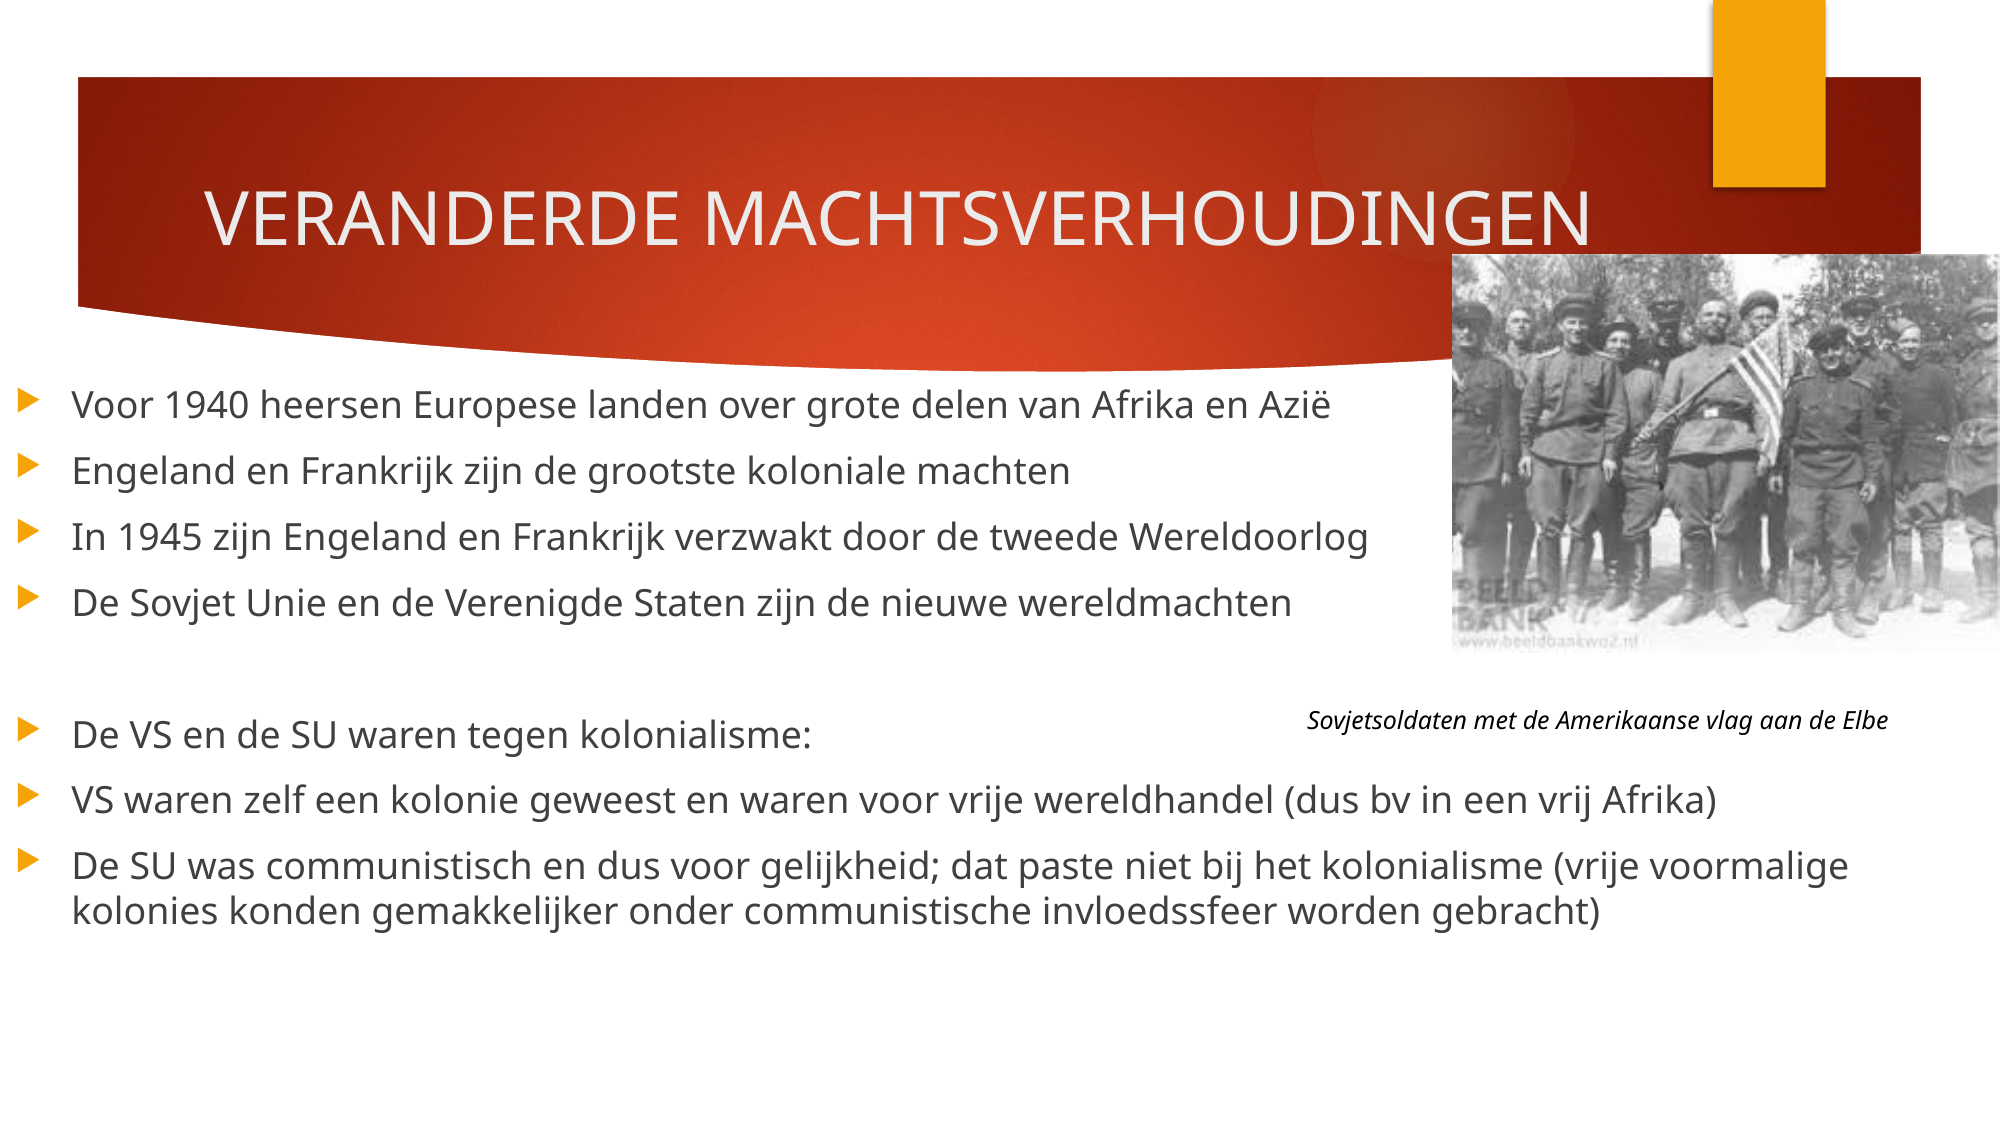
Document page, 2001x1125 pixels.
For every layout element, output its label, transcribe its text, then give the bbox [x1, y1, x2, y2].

title VERANDERDE MACHTSVERHOUDINGEN [189, 155, 1627, 275]
picture [1451, 254, 2000, 653]
list Voor 1940 heersen Europese landen over grote delen van Afrika en Azië Engeland en Frankrijk zijn de grootste koloniale machten In 1945 zijn Engeland en Frankrijk verzwakt door de tweede Wereldoorlog De Sovjet Unie en de Verenigde Staten zijn de nieuwe wereldmachten De VS en de SU waren tegen kolonialisme: VS waren zelf een kolonie geweest en waren voor vrije wereldhandel (dus bv in een vrij Afrika) De SU was communistisch en dus voor gelijkheid; dat paste niet bij het kolonialisme (vrije voormalige kolonies konden gemakkelijker onder communistische invloedssfeer worden gebracht) [0, 373, 2000, 1125]
text_box Sovjetsoldaten met de Amerikaanse vlag aan de Elbe [1292, 697, 1980, 743]
